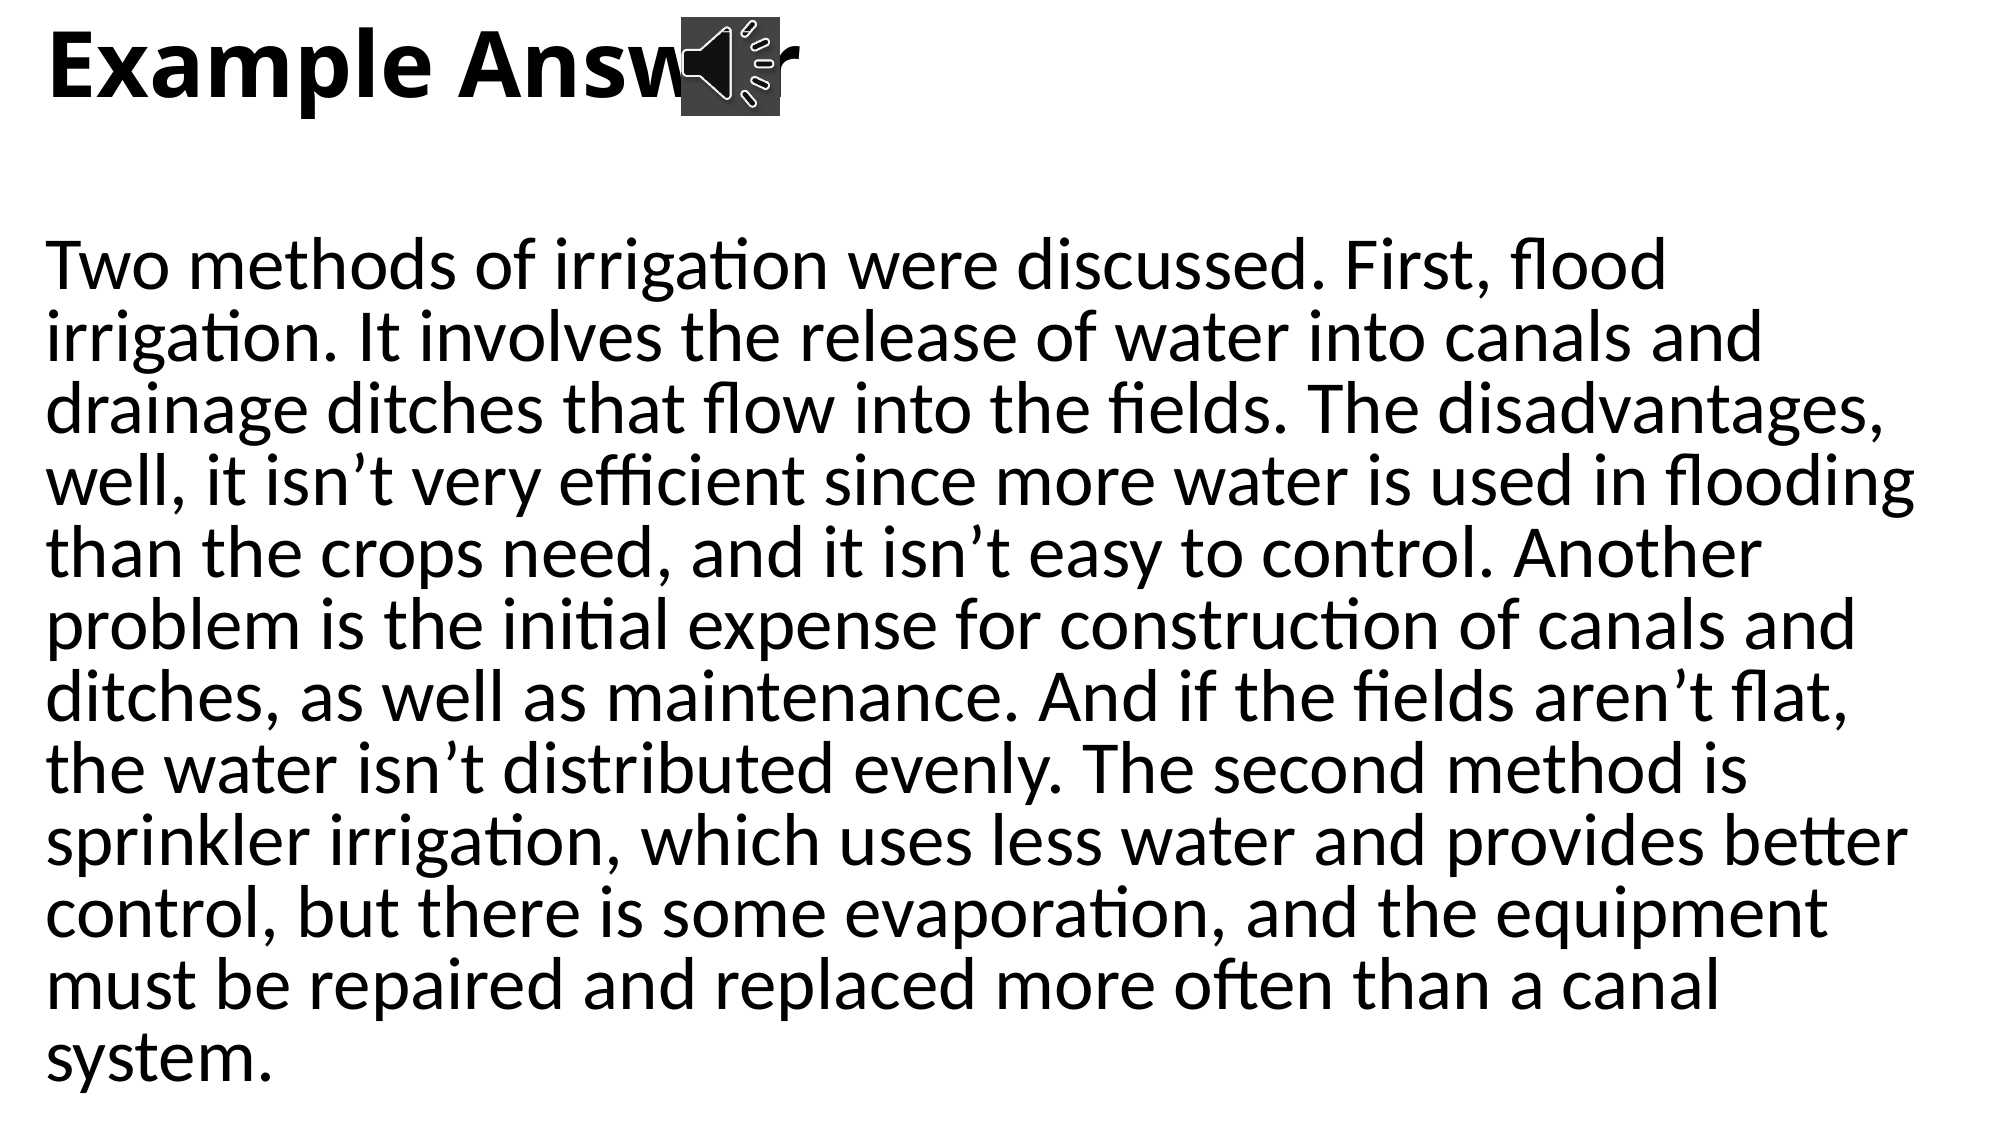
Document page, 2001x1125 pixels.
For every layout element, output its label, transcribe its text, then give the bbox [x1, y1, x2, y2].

picture [680, 16, 781, 117]
title Example Answer [30, 0, 1863, 136]
list Two methods of irrigation were discussed. First, flood irrigation. It involves the release of water into canals and drainage ditches that flow into the fields. The disadvantages, well, it isn’t very efficient since more water is used in flooding than the crops need, and it isn’t easy to control. Another problem is the initial expense for construction of canals and ditches, as well as maintenance. And if the fields aren’t flat, the water isn’t distributed evenly. The second method is sprinkler irrigation, which uses less water and provides better control, but there is some evaporation, and the equipment must be repaired and replaced more often than a canal system. [30, 224, 1978, 1125]
